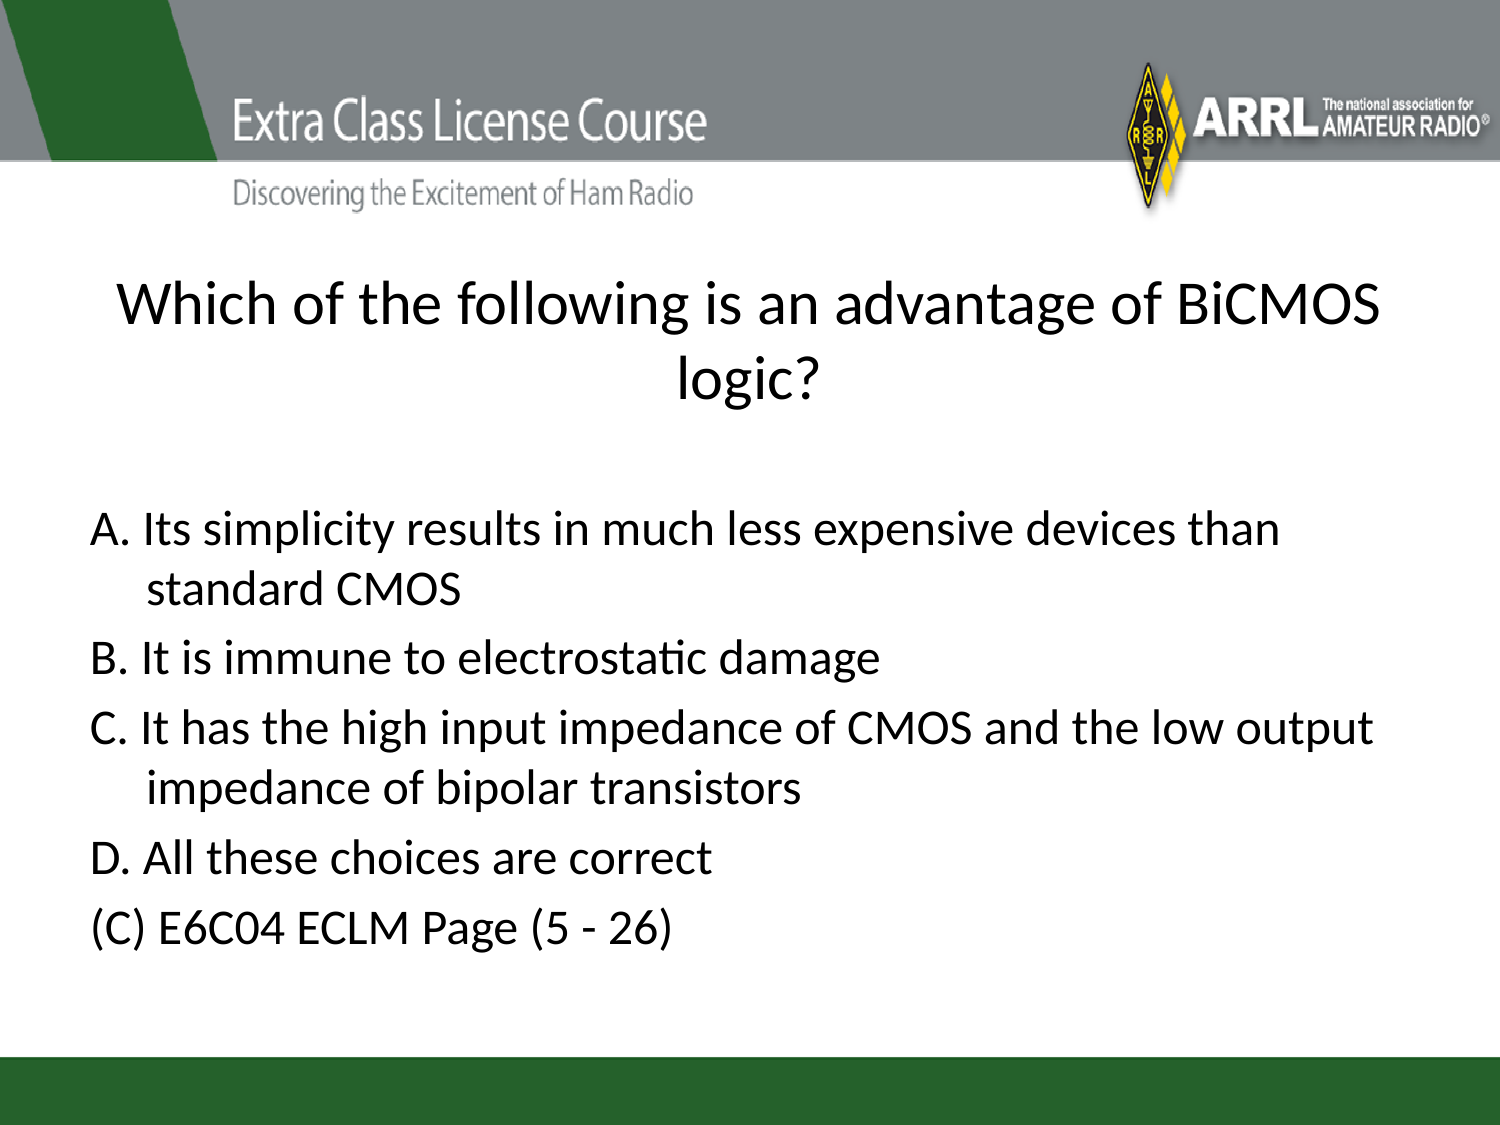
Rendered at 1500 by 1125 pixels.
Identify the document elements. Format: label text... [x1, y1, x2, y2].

picture [0, 0, 1500, 1125]
title Which of the following is an advantage of BiCMOS logic? [75, 254, 1425, 435]
list A. Its simplicity results in much less expensive devices than standard CMOS B. It is immune to electrostatic damage C. It has the high input impedance of CMOS and the low output impedance of bipolar transistors D. All these choices are correct (C) E6C04 ECLM Page (5 - 26) [75, 487, 1425, 1005]
